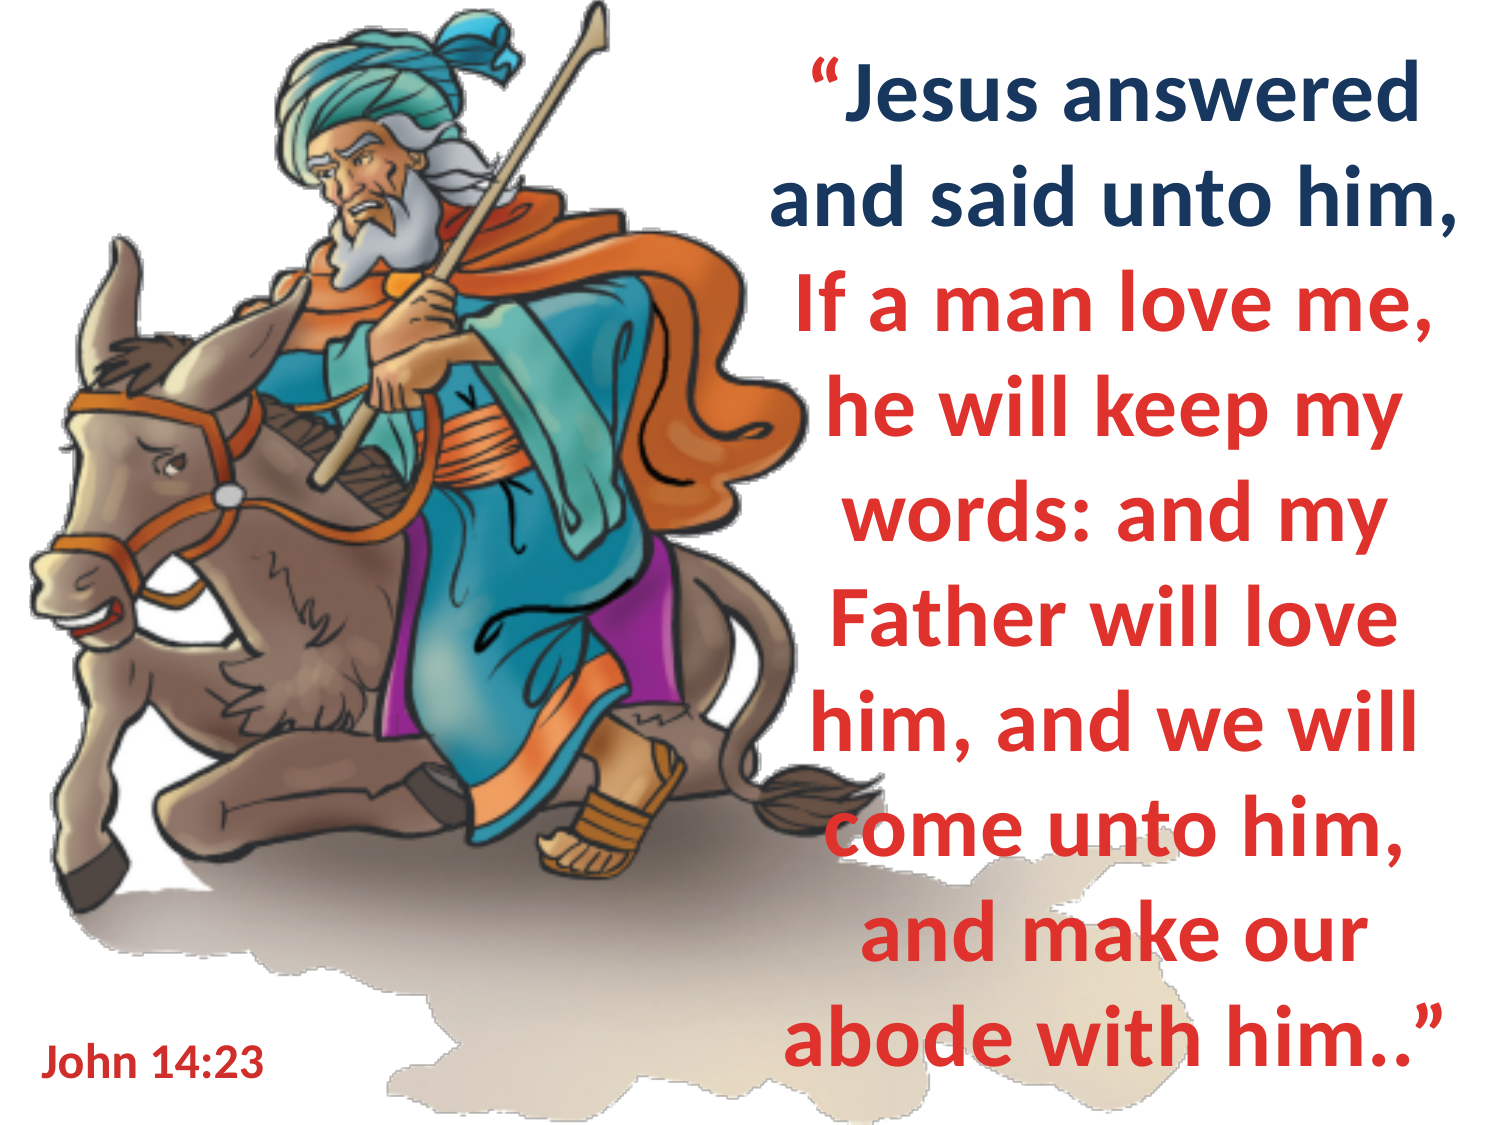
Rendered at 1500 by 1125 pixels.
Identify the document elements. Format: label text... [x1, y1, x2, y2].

picture [29, 0, 1194, 1125]
text_box “Jesus answered and said unto him, If a man love me, he will keep my words: and my Father will love him, and we will come unto him, and make our abode with him..” [1197, 26, 1500, 1091]
